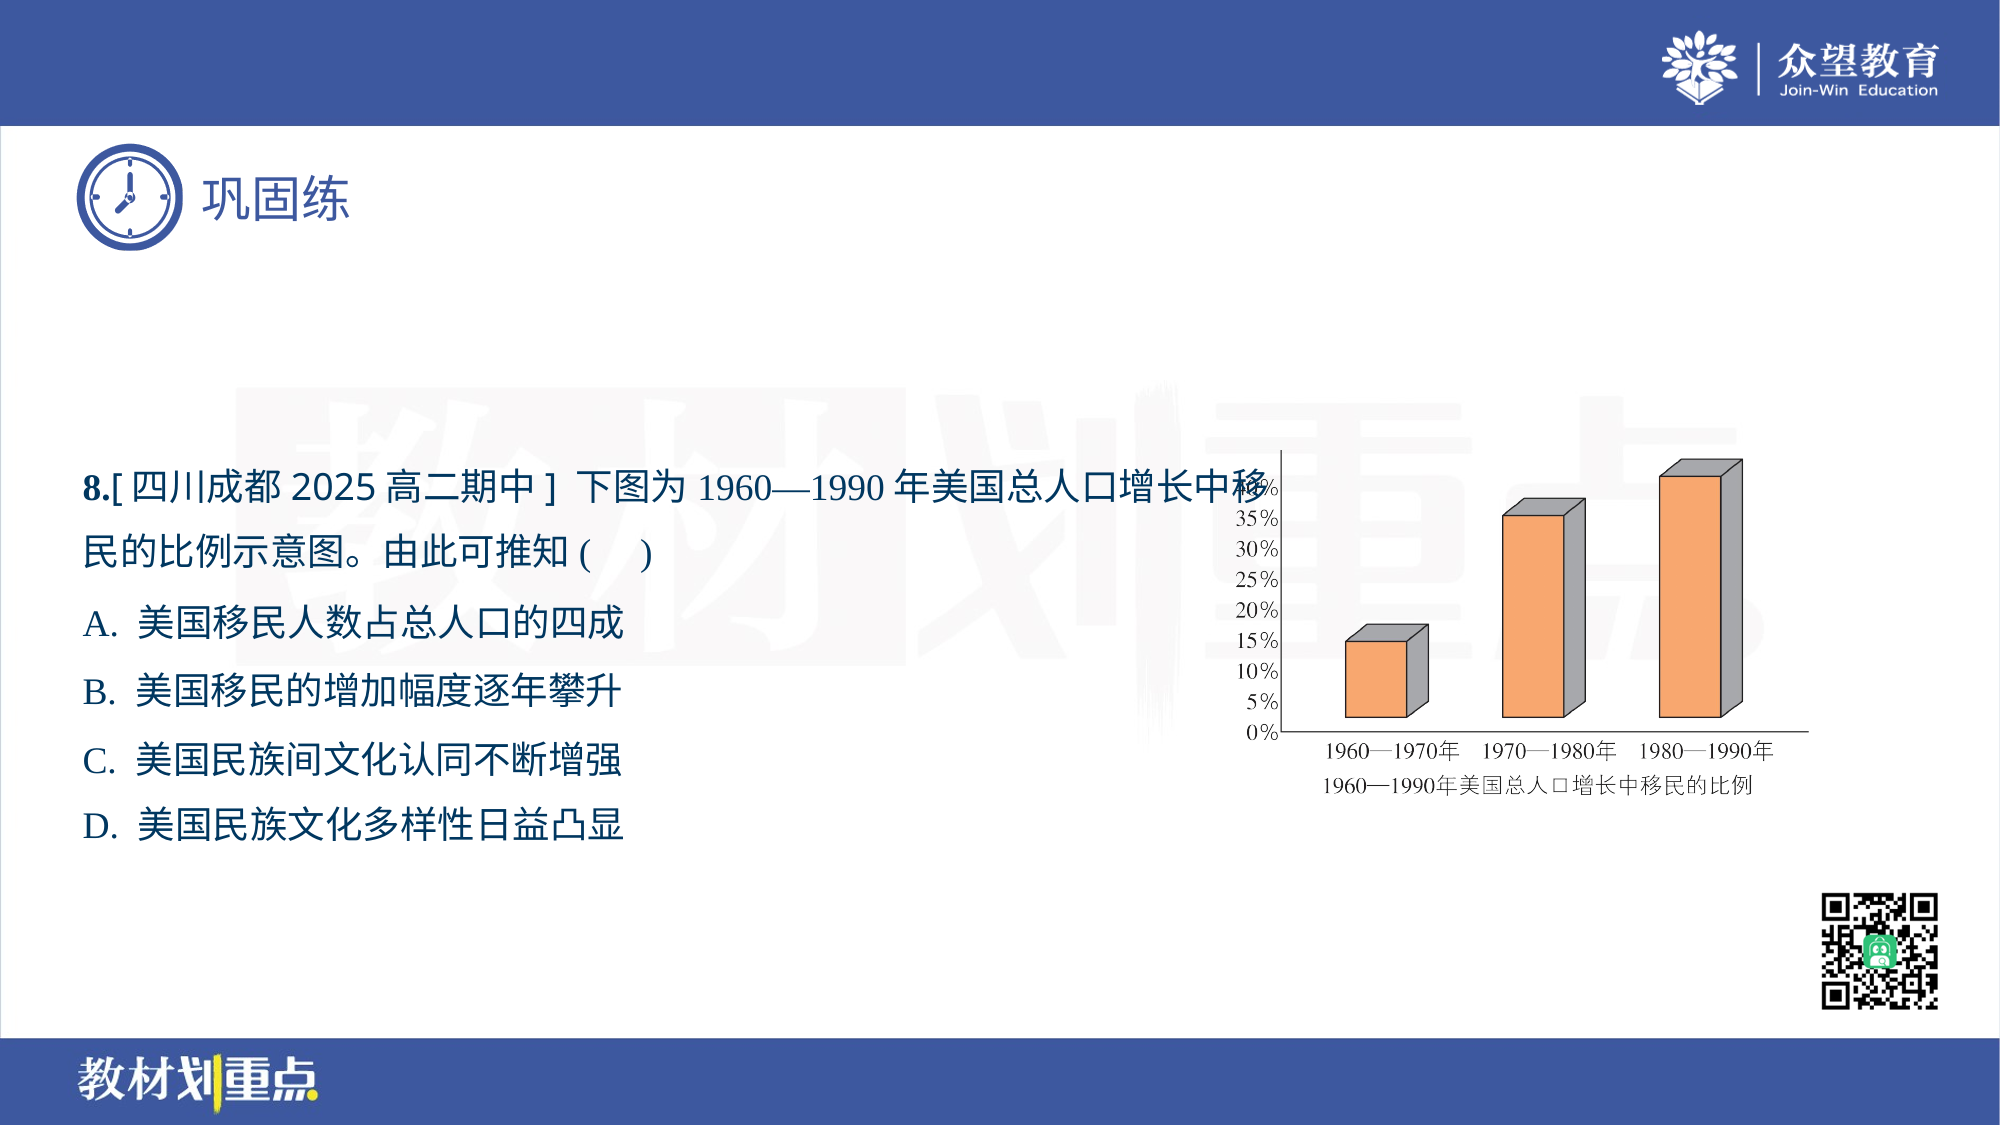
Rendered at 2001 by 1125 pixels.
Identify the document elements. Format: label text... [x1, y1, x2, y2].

text_box 8.[四川成都2025高二期中] 下图为1960—1990年美国总人口增长中移 民的比例示意图。由此可推知( ) [82, 439, 1223, 566]
picture [0, 0, 2000, 1125]
text_box A. 美国移民人数占总人口的四成 B. 美国移民的增加幅度逐年攀升 C. 美国民族间文化认同不断增强 D. 美国民族文化多样性日益凸显 [82, 574, 1223, 839]
